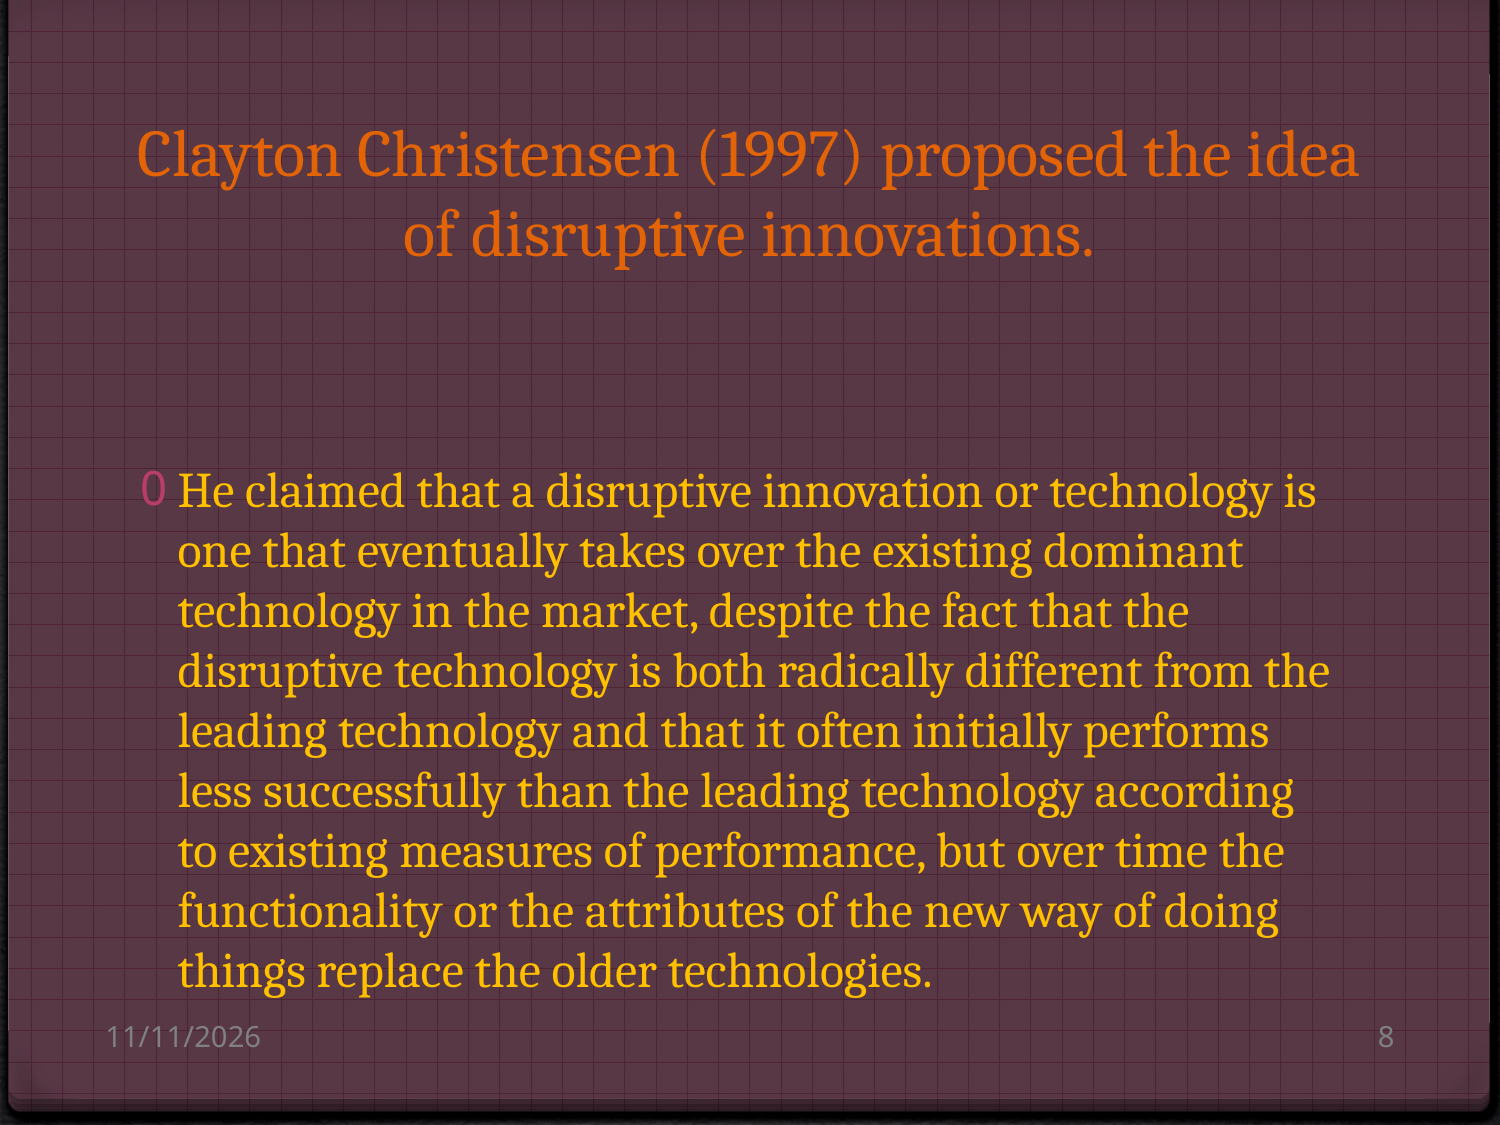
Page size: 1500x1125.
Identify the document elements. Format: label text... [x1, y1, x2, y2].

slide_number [90, 1008, 441, 1069]
slide_number 8 [1059, 1008, 1410, 1069]
title Clayton Christensen (1997) proposed the idea of disruptive innovations. [90, 71, 1410, 309]
picture [0, 0, 1500, 1125]
list He claimed that a disruptive innovation or technology is one that eventually takes over the existing dominant technology in the market, despite the fact that the disruptive technology is both radically different from the leading technology and that it often initially performs less successfully than the leading technology according to existing measures of performance, but over time the functionality or the attributes of the new way of doing things replace the older technologies. [125, 450, 1350, 1033]
